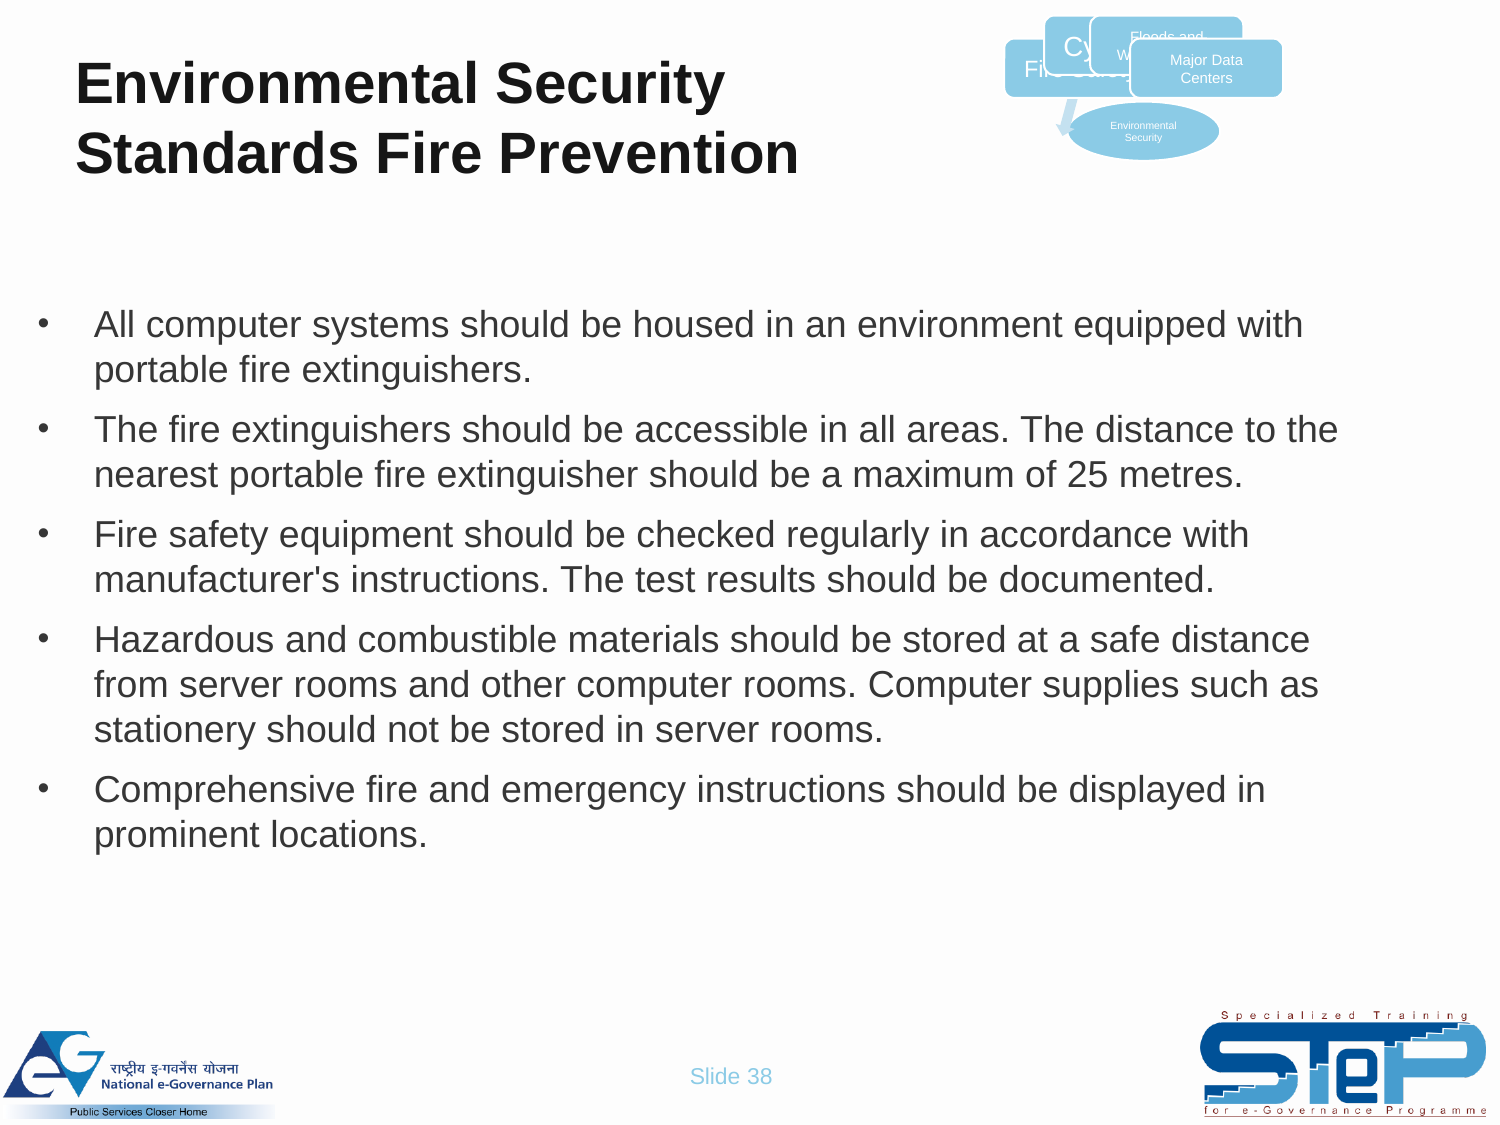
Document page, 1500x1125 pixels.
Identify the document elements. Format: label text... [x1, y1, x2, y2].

picture [2, 1031, 275, 1119]
title Environmental Security Standards Fire Prevention [74, 44, 831, 188]
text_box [837, 12, 1451, 251]
list All computer systems should be housed in an environment equipped with portable fire extinguishers. The fire extinguishers should be accessible in all areas. The distance to the nearest portable fire extinguisher should be a maximum of 25 metres. Fire safety equipment should be checked regularly in accordance with manufacturer's instructions. The test results should be documented. Hazardous and combustible materials should be stored at a safe distance from server rooms and other computer rooms. Computer supplies such as stationery should not be stored in server rooms. Comprehensive fire and emergency instructions should be displayed in prominent locations. [37, 299, 1388, 888]
picture [1200, 1011, 1486, 1117]
